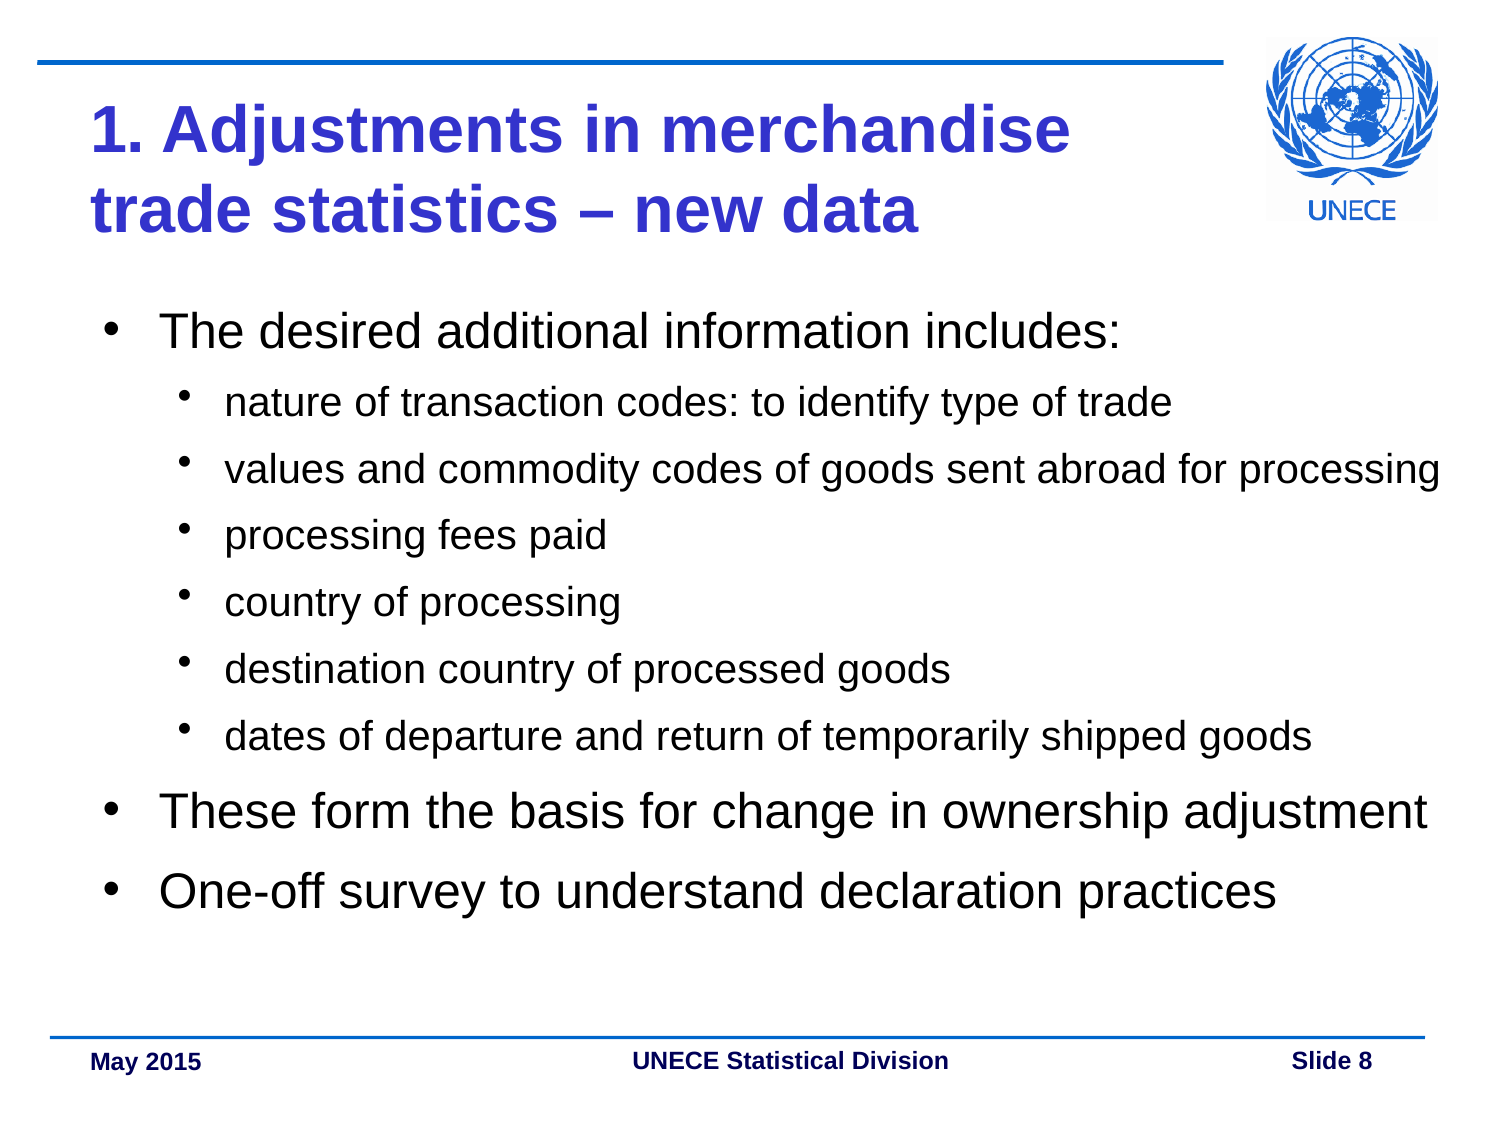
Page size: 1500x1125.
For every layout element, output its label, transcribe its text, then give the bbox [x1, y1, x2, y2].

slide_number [74, 1037, 388, 1113]
title 1. Adjustments in merchandise trade statistics – new data [75, 87, 1238, 244]
list The desired additional information includes: nature of transaction codes: to identify type of trade values and commodity codes of goods sent abroad for processing processing fees paid country of processing destination country of processed goods dates of departure and return of temporarily shipped goods These form the basis for change in ownership adjustment One-off survey to understand declaration practices [87, 290, 1471, 1000]
picture [1266, 37, 1438, 221]
